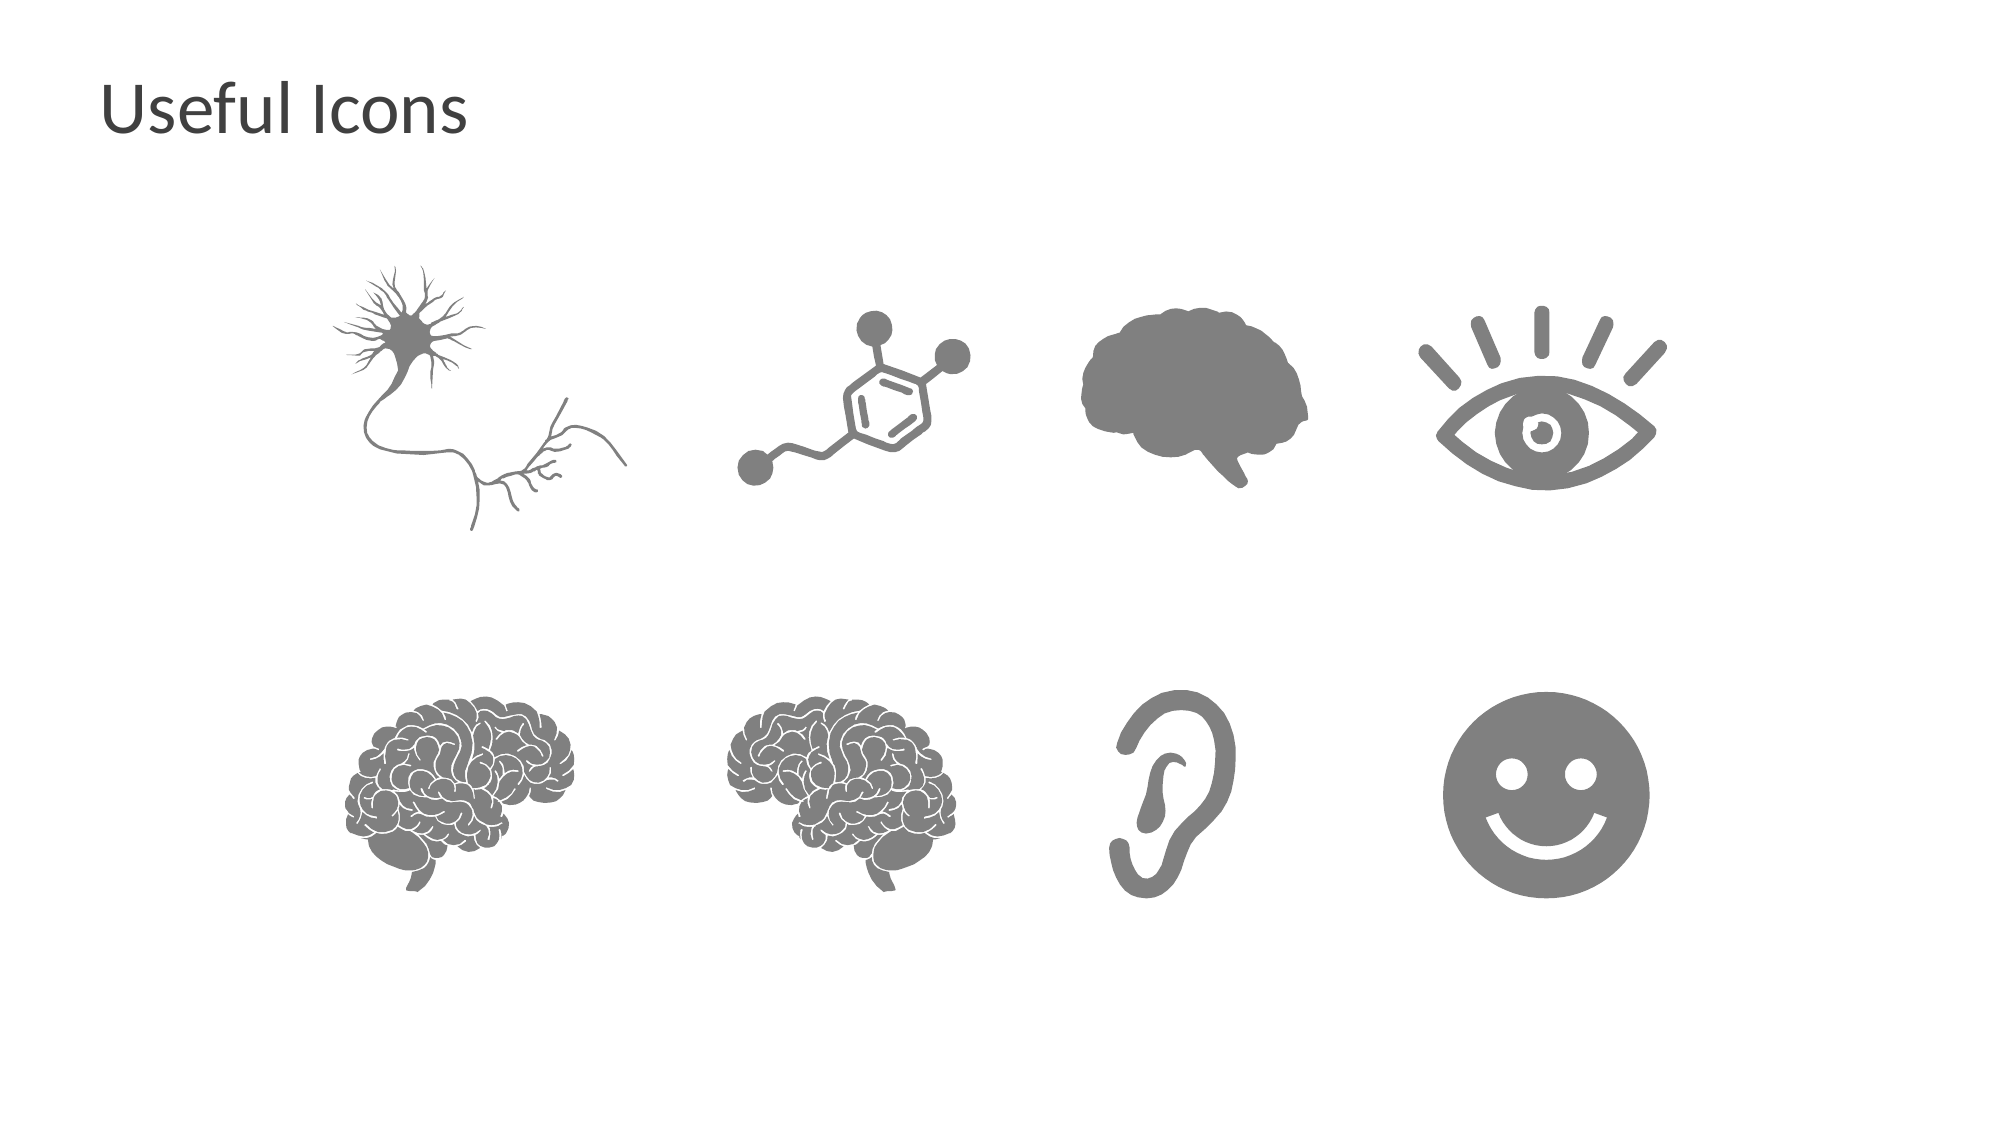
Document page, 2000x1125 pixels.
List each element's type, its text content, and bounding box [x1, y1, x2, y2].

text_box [332, 265, 1668, 899]
title Useful Icons [99, 45, 1900, 162]
